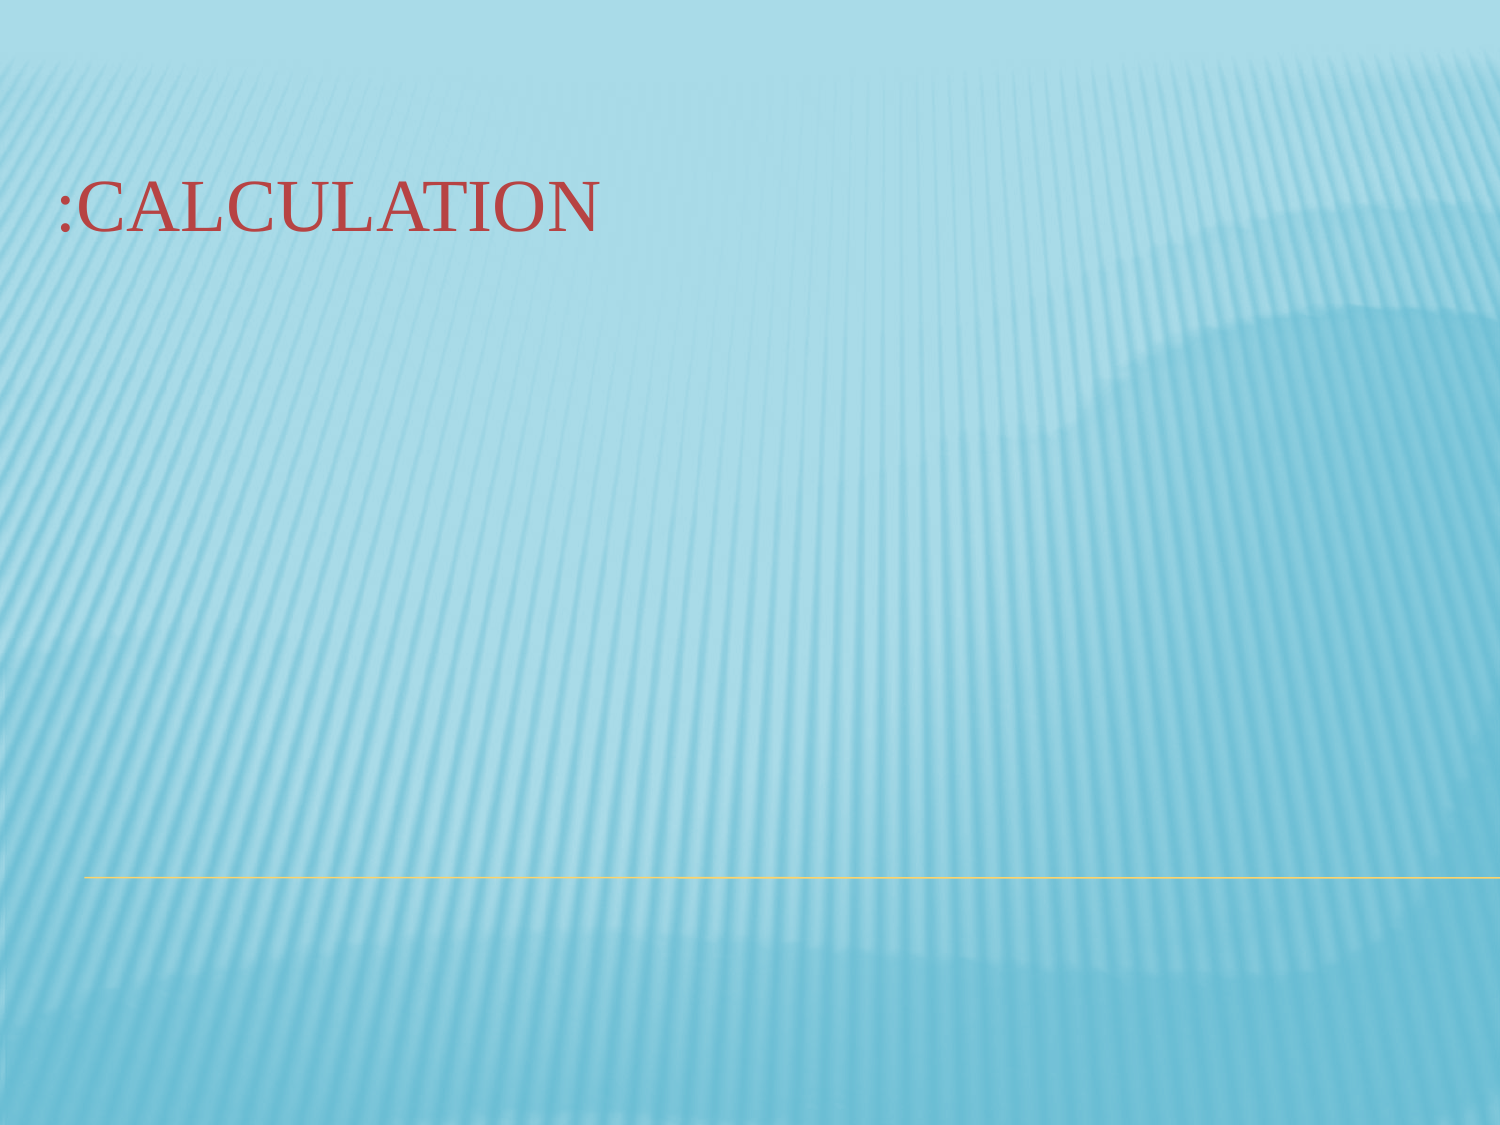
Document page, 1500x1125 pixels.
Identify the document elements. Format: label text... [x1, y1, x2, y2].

title Calculation: [41, 149, 1429, 350]
